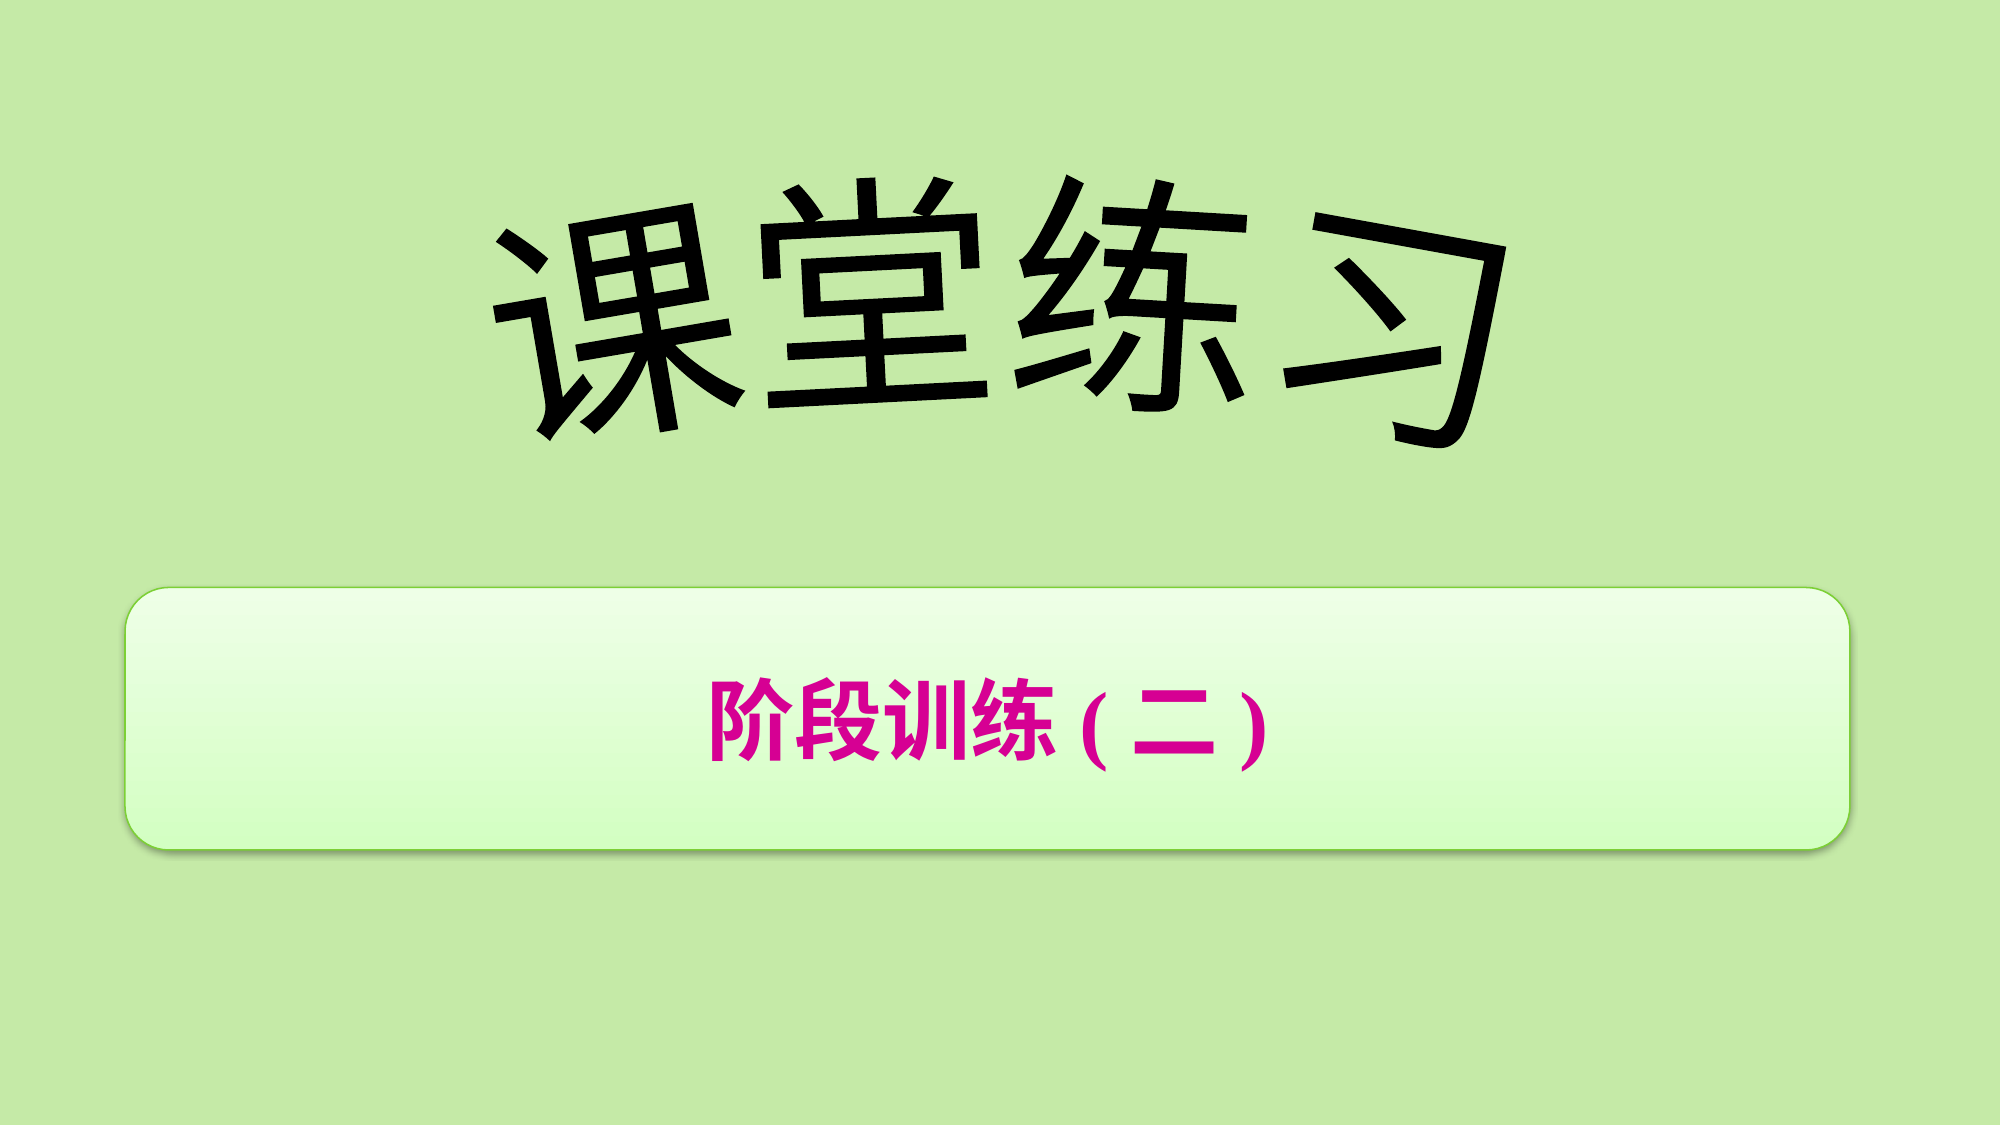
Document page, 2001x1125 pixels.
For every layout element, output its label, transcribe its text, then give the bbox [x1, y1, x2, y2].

text_box 阶段训练(二) [124, 586, 1851, 851]
